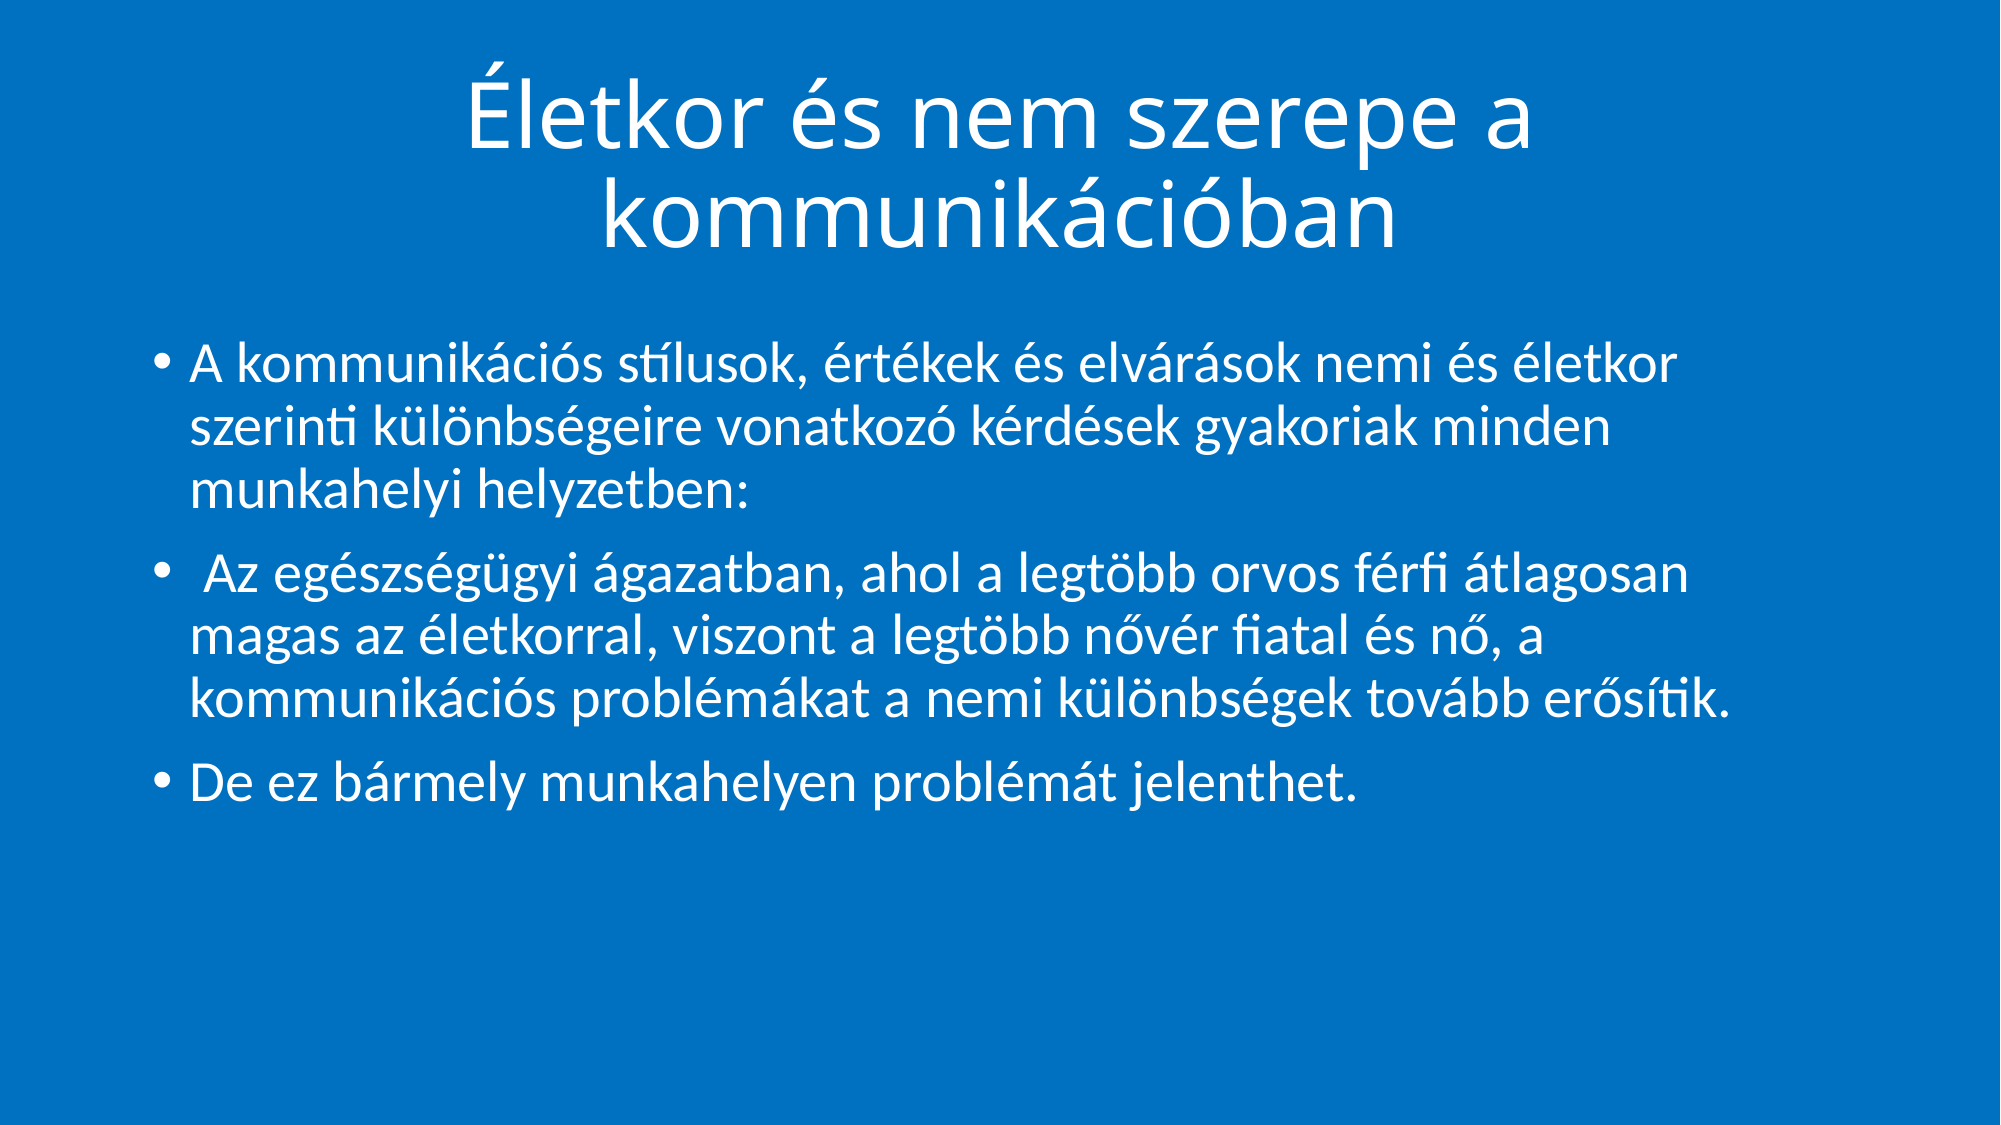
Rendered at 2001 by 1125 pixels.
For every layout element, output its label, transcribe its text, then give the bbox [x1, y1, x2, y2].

title Életkor és nem szerepe a kommunikációban [137, 59, 1863, 233]
list A kommunikációs stílusok, értékek és elvárások nemi és életkor szerinti különbségeire vonatkozó kérdések gyakoriak minden munkahelyi helyzetben: Az egészségügyi ágazatban, ahol a legtöbb orvos férfi átlagosan magas az életkorral, viszont a legtöbb nővér fiatal és nő, a kommunikációs problémákat a nemi különbségek tovább erősítik. De ez bármely munkahelyen problémát jelenthet. [137, 233, 1863, 1099]
